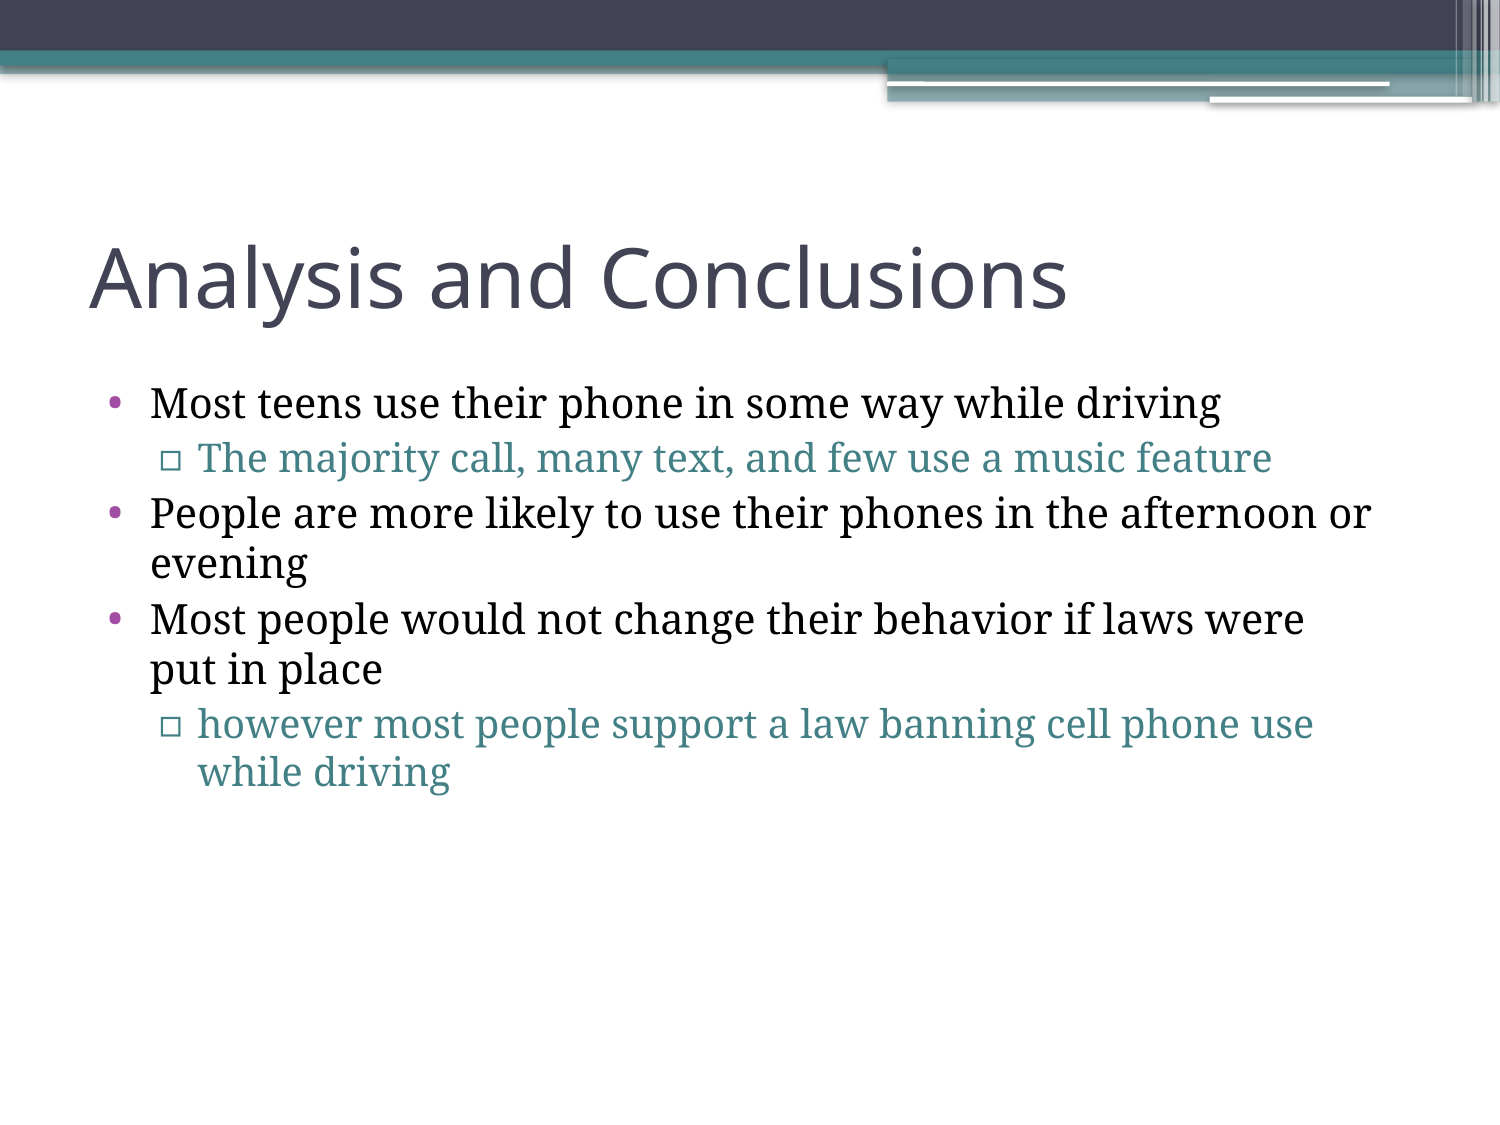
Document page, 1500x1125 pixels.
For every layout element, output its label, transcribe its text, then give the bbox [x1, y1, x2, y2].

title Analysis and Conclusions [75, 187, 1425, 363]
list Most teens use their phone in some way while driving The majority call, many text, and few use a music feature People are more likely to use their phones in the afternoon or evening Most people would not change their behavior if laws were put in place however most people support a law banning cell phone use while driving [75, 368, 1388, 1112]
